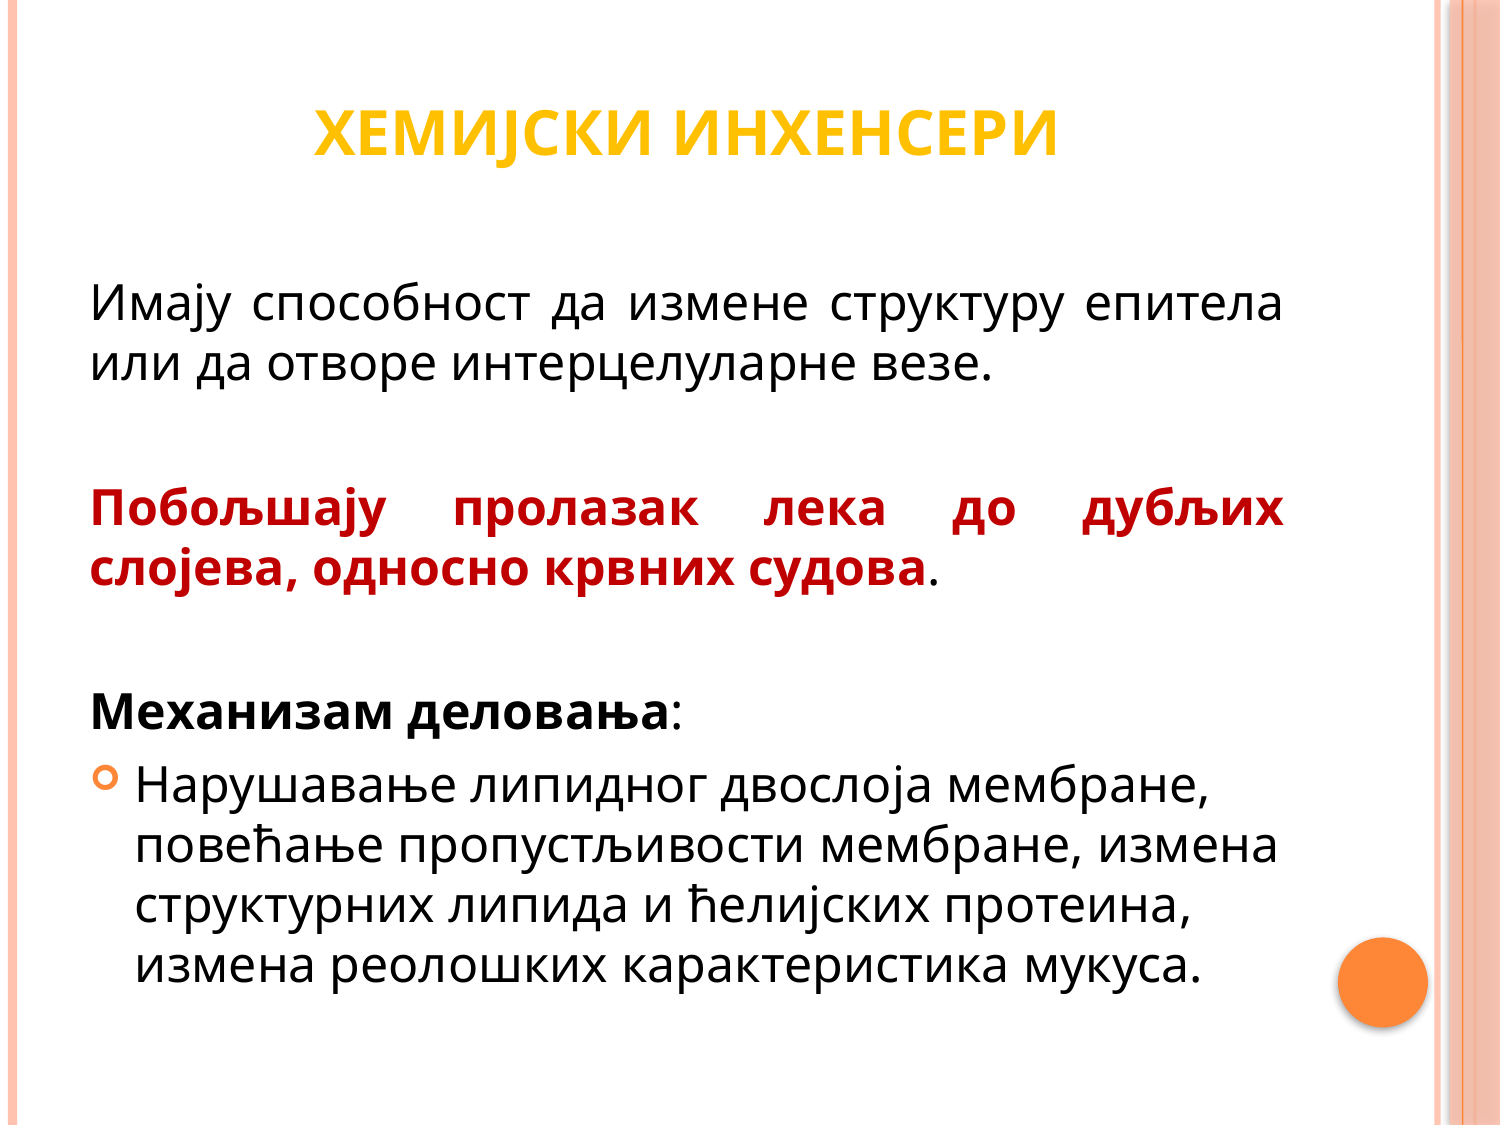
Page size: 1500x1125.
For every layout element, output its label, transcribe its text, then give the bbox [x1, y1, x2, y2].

title Хемијски инхенсери [75, 45, 1300, 175]
list Имају способност да измене структуру епитела или да отворе интерцелуларне везе. Побољшају пролазак лека до дубљих слојева, односно крвних судова. Механизам деловања: Нарушавање липидног двослоја мембране, повећање пропустљивости мембране, измена структурних липида и ћелијских протеина, измена реолошких карактеристика мукуса. [75, 262, 1300, 1062]
